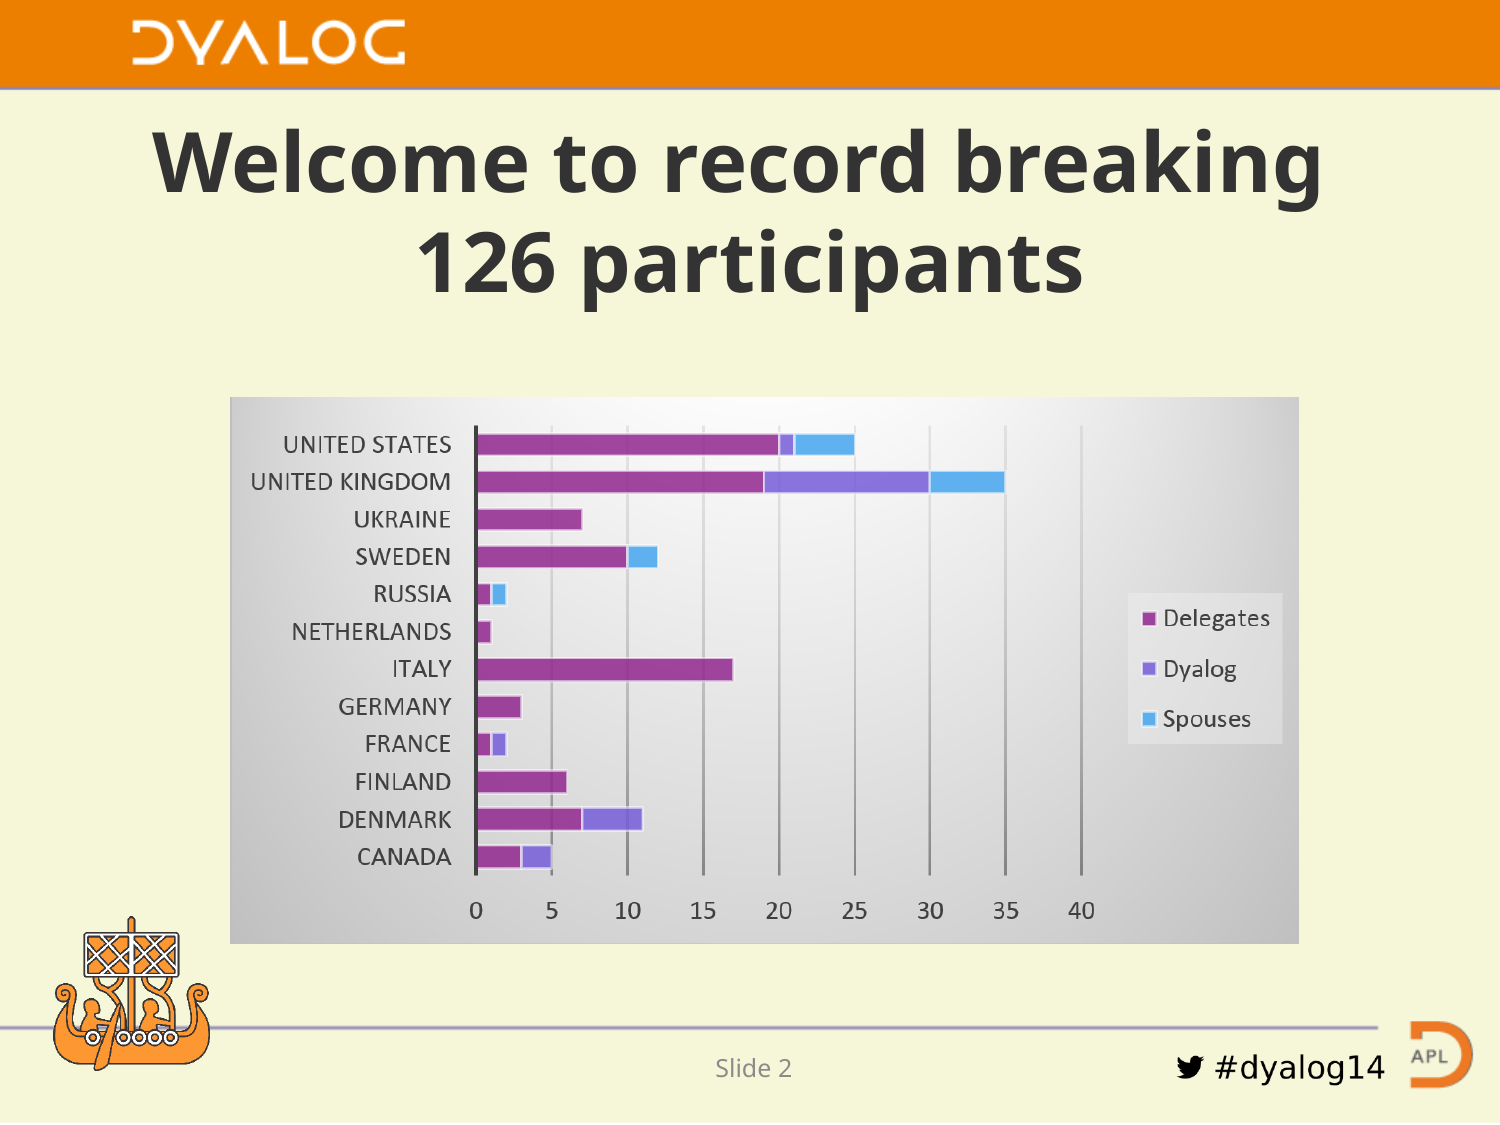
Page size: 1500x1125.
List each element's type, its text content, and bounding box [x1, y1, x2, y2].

slide_number Slide 1 [585, 1039, 923, 1100]
picture [0, 0, 1500, 1123]
title Welcome to record breaking 126 participants [123, 101, 1376, 254]
